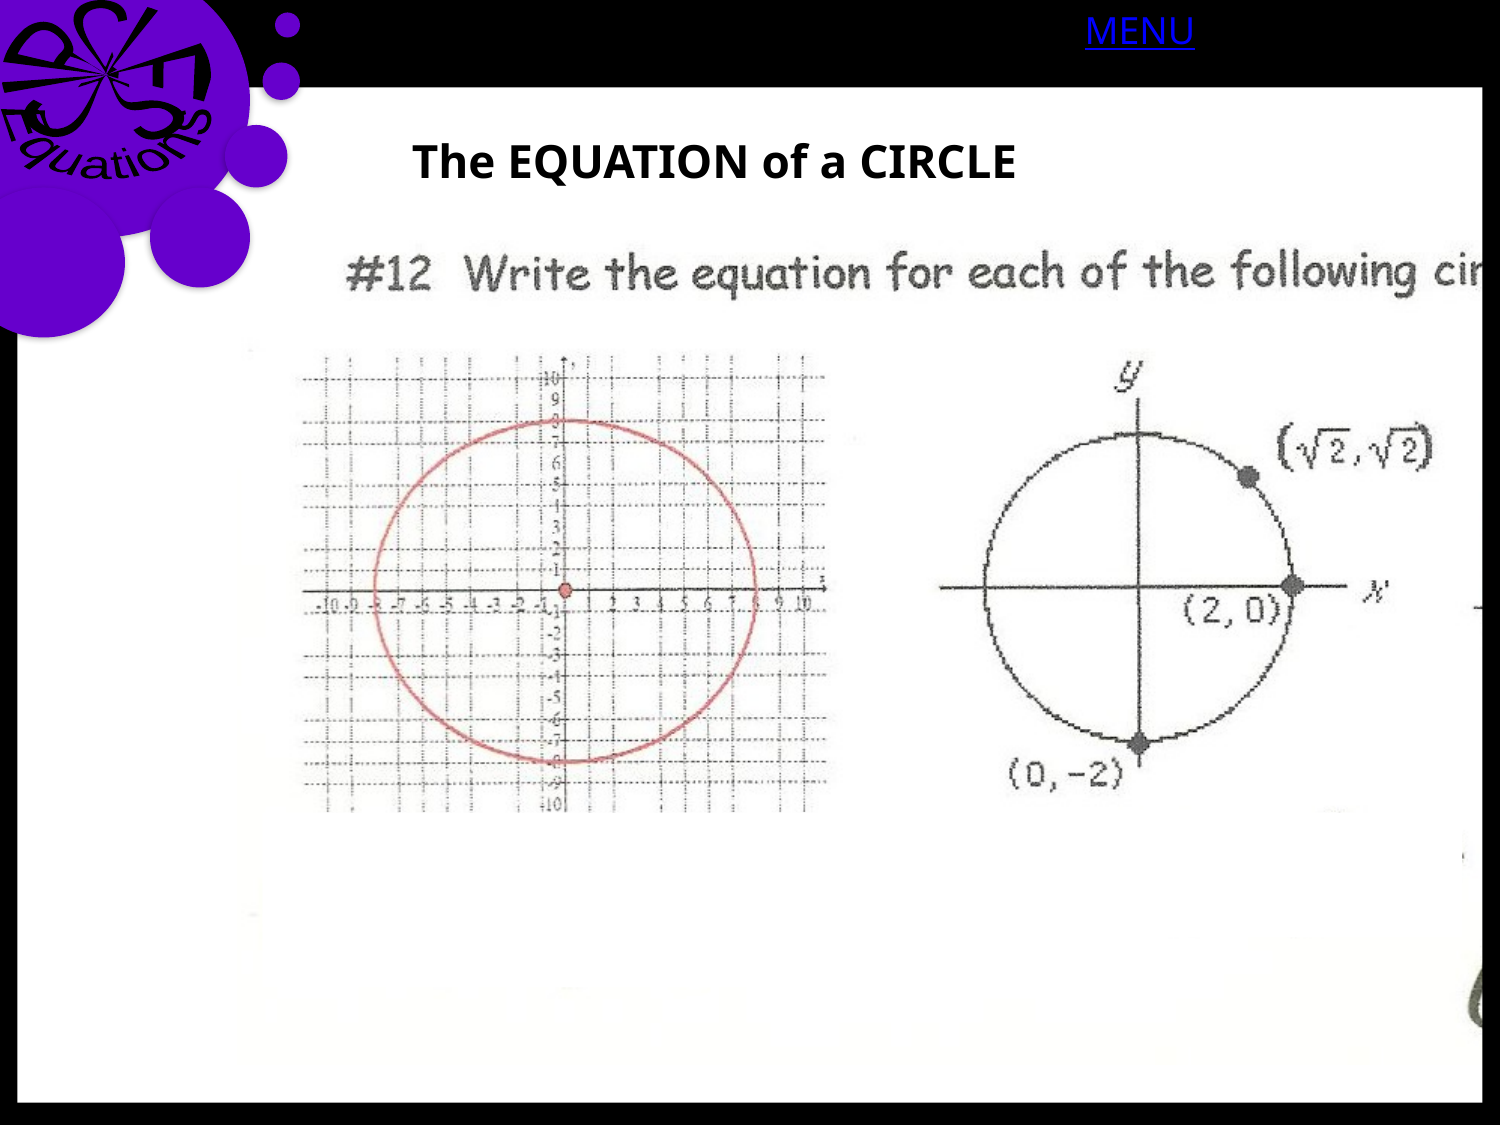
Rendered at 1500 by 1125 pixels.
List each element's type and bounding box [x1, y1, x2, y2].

text_box [0, 0, 1500, 1125]
